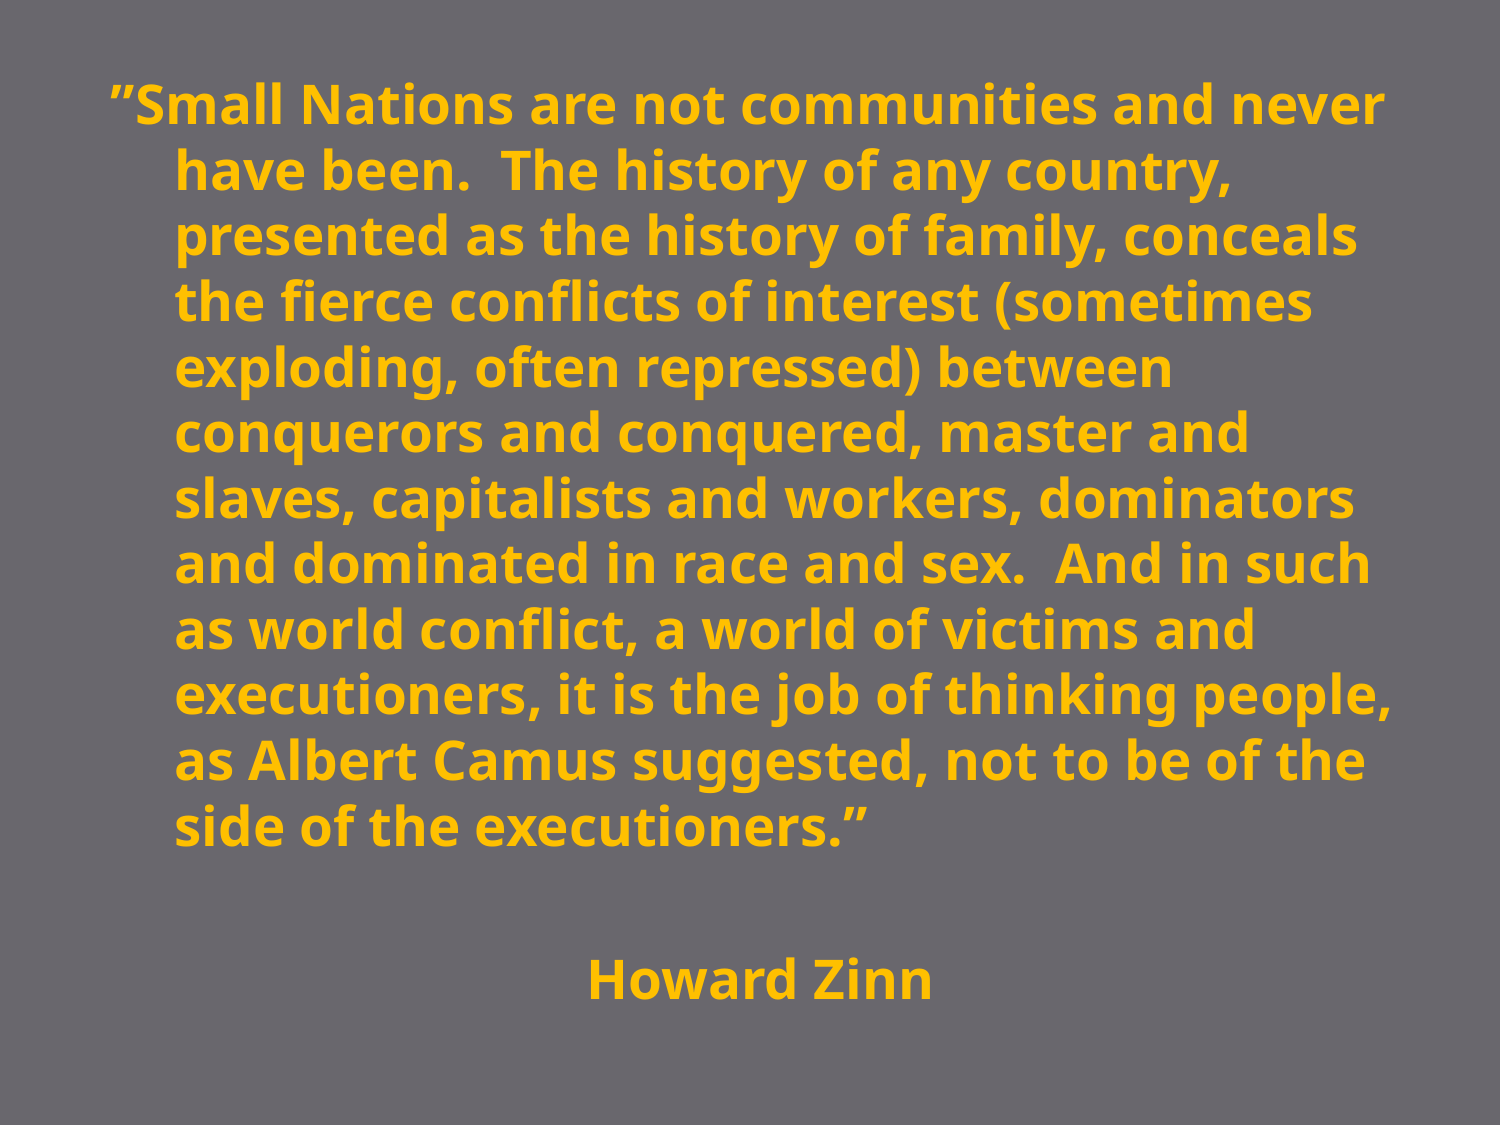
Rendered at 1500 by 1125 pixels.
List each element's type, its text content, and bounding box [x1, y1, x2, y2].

list ”Small Nations are not communities and never have been. The history of any country, presented as the history of family, conceals the fierce conflicts of interest (sometimes exploding, often repressed) between conquerors and conquered, master and slaves, capitalists and workers, dominators and dominated in race and sex. And in such as world conflict, a world of victims and executioners, it is the job of thinking people, as Albert Camus suggested, not to be of the side of the executioners.” Howard Zinn [75, 62, 1425, 1035]
